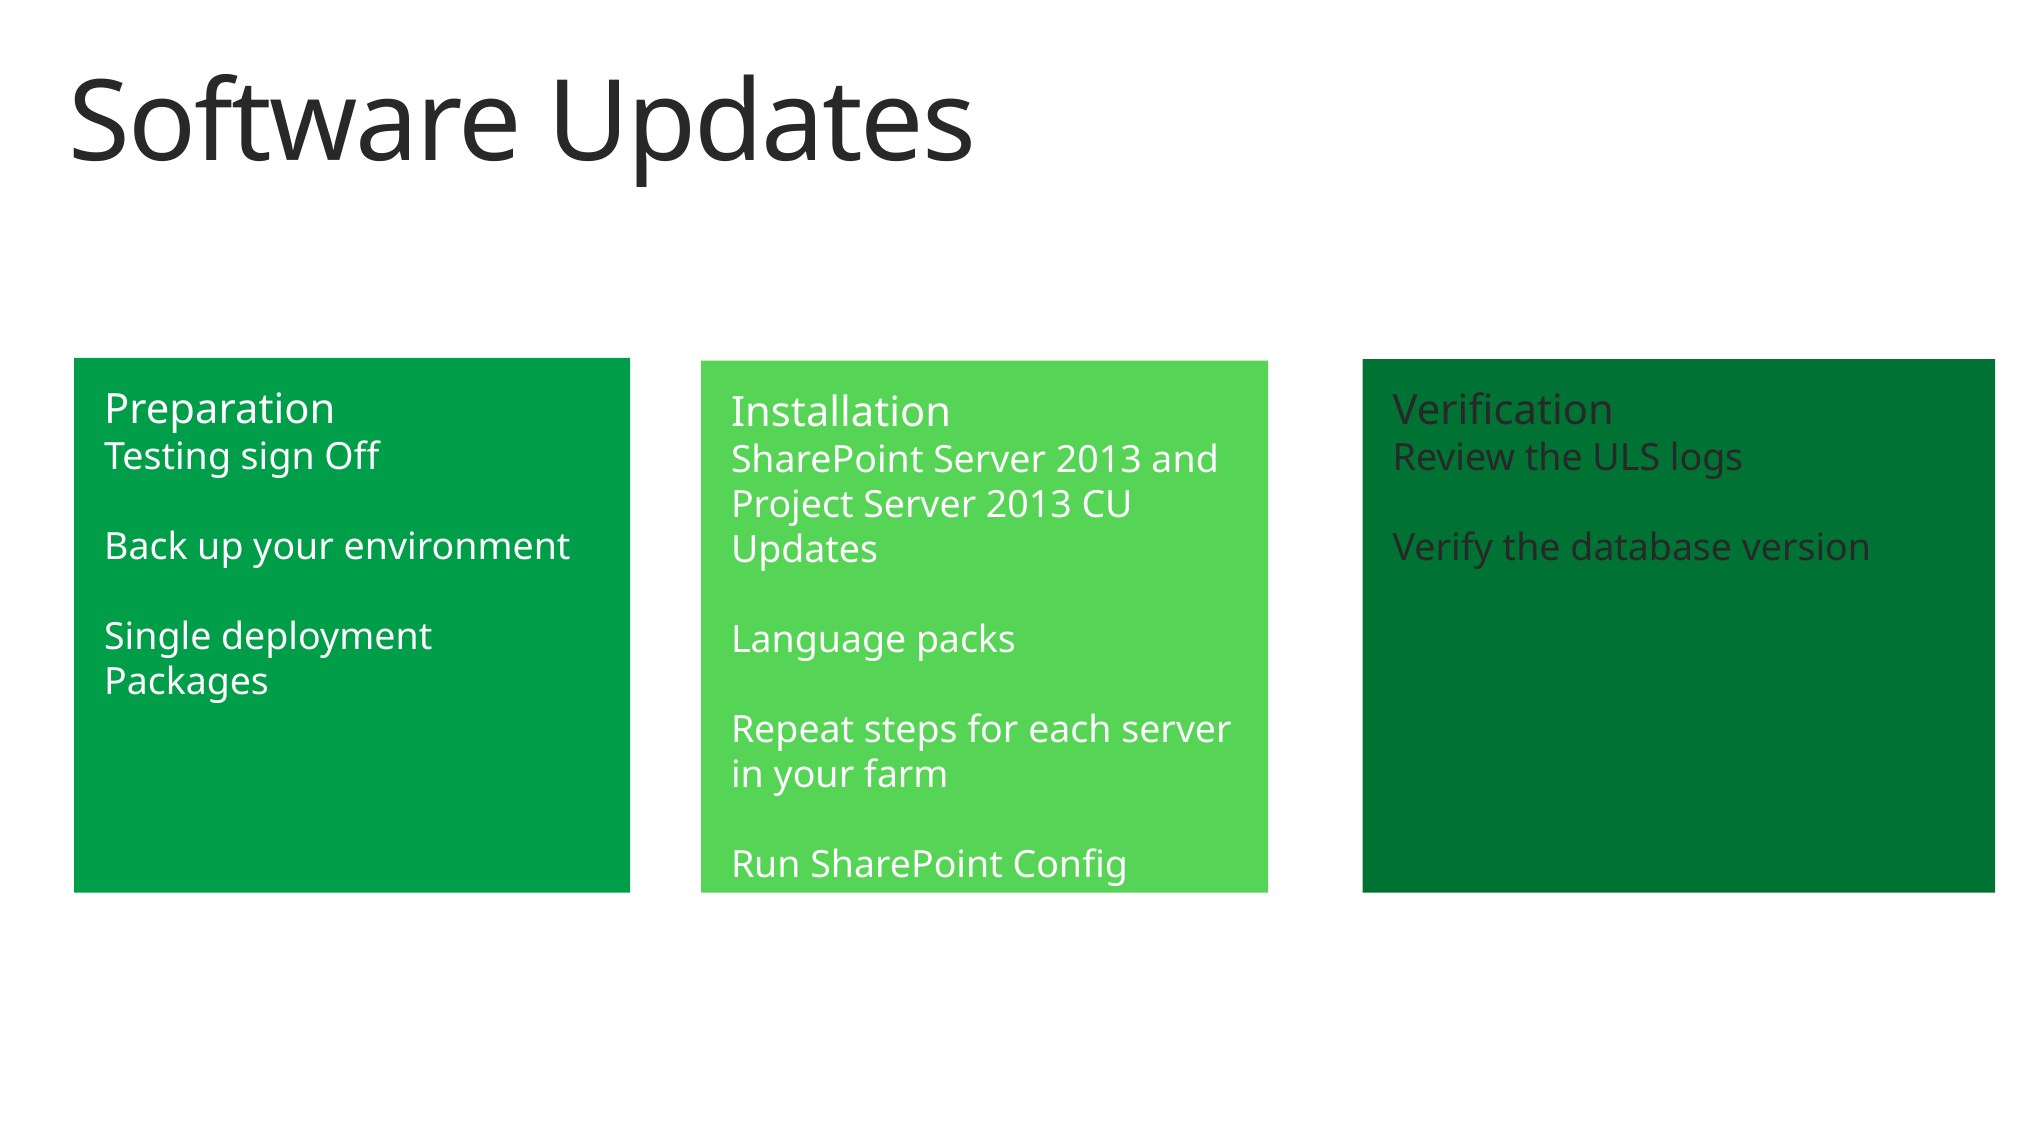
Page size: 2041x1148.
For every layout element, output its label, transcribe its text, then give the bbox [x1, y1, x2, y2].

text_box Verification Review the ULS logs Verify the database version [1362, 358, 1996, 893]
text_box Installation SharePoint Server 2013 and Project Server 2013 CU Updates Language packs Repeat steps for each server in your farm Run SharePoint Config wizard [700, 360, 1269, 893]
title Software Updates [45, 48, 1996, 200]
text_box Preparation Testing sign Off Back up your environment Single deployment Packages [73, 357, 631, 893]
